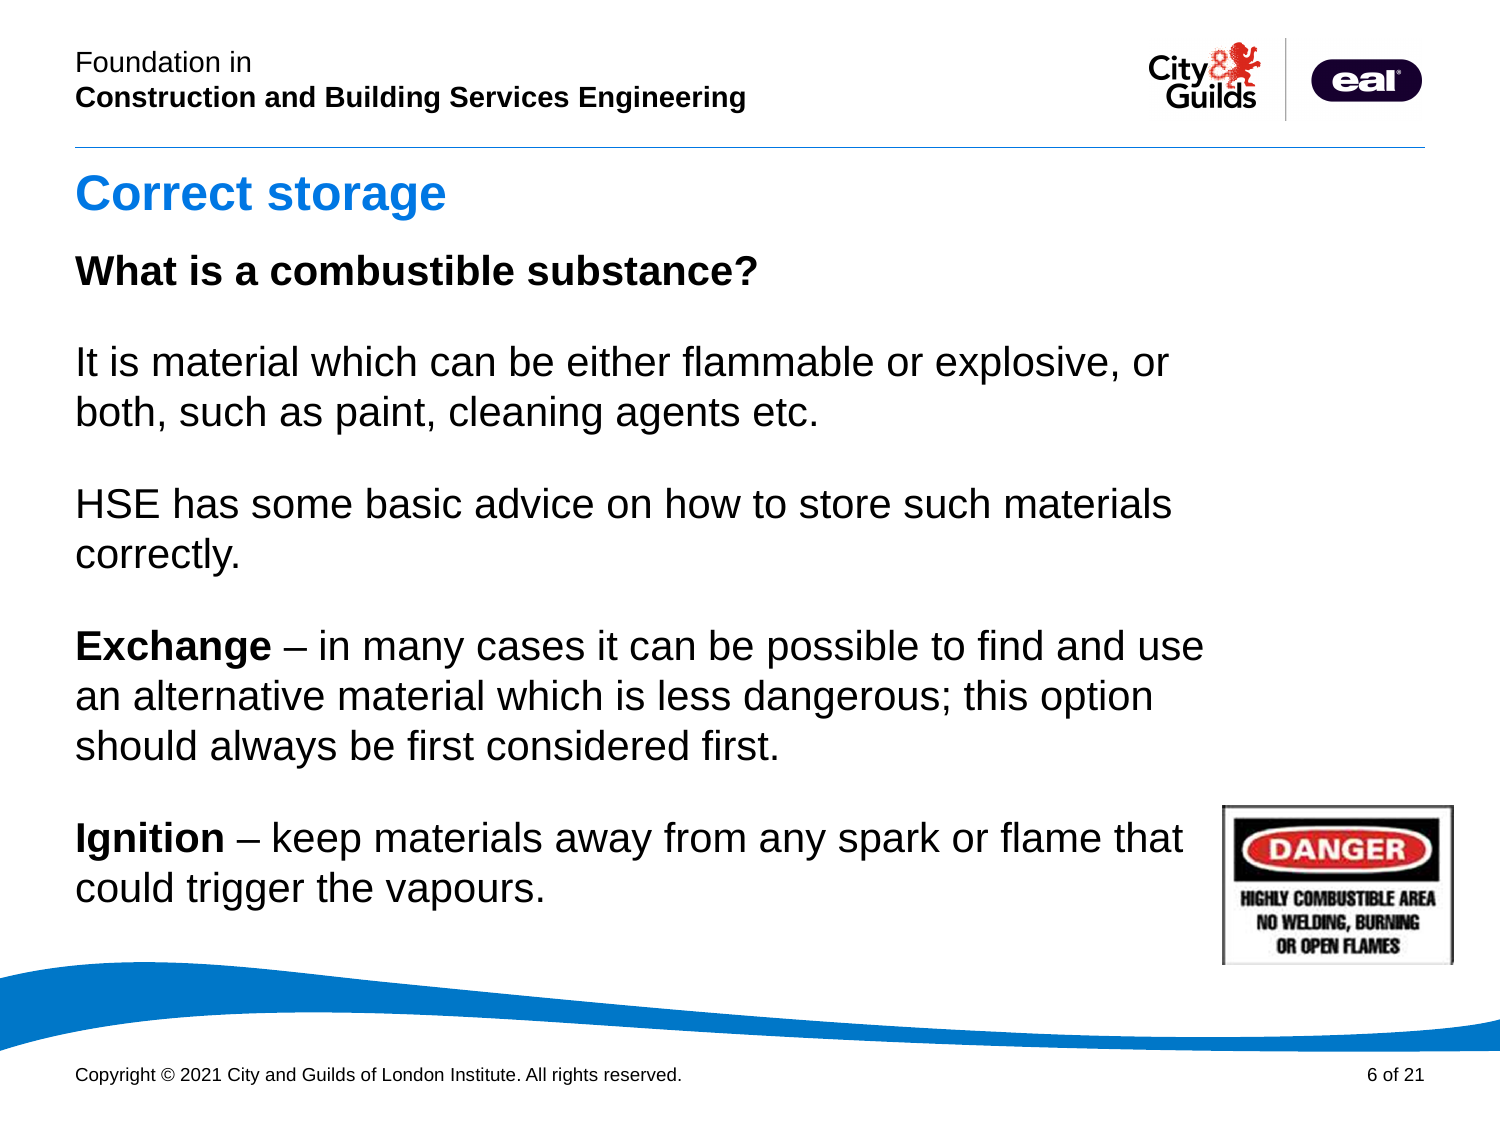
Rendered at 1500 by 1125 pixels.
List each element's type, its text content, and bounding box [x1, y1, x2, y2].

title Correct storage [74, 160, 1273, 221]
picture [1222, 805, 1454, 965]
list What is a combustible substance? It is material which can be either flammable or explosive, or both, such as paint, cleaning agents etc. HSE has some basic advice on how to store such materials correctly. Exchange – in many cases it can be possible to find and use an alternative material which is less dangerous; this option should always be first considered first. Ignition – keep materials away from any spark or flame that could trigger the vapours. [74, 243, 1248, 1051]
picture [1149, 38, 1422, 121]
